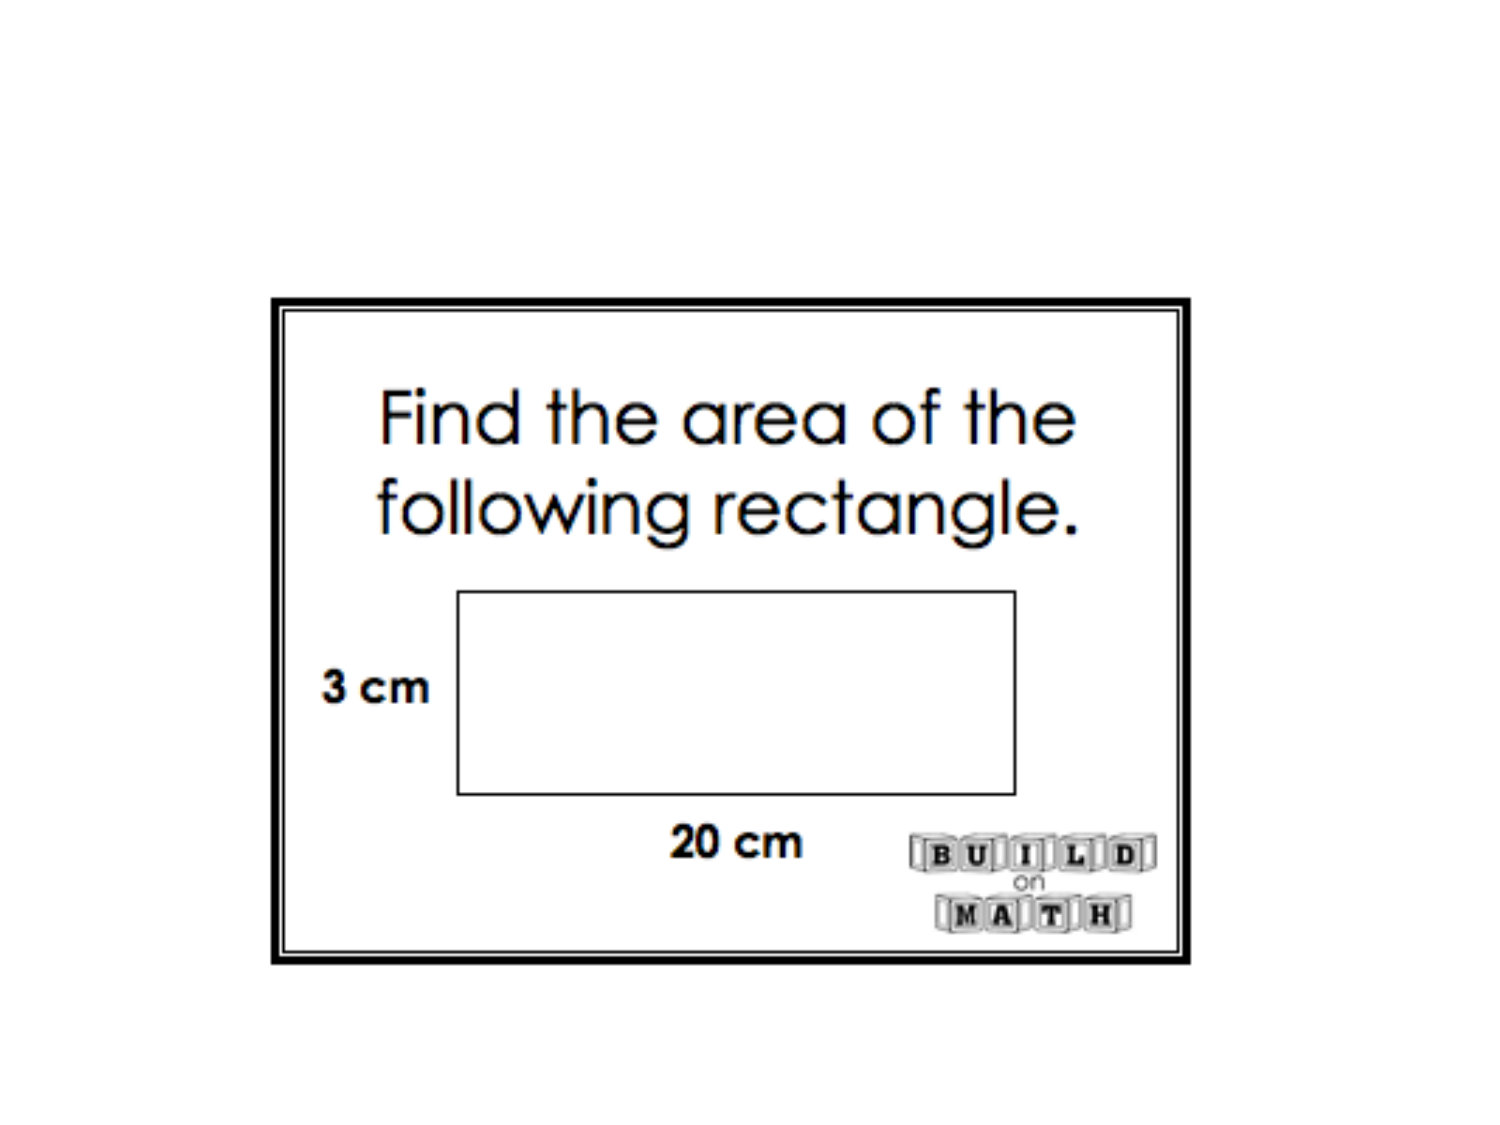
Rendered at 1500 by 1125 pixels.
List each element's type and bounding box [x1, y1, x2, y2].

list [74, 262, 1426, 1006]
